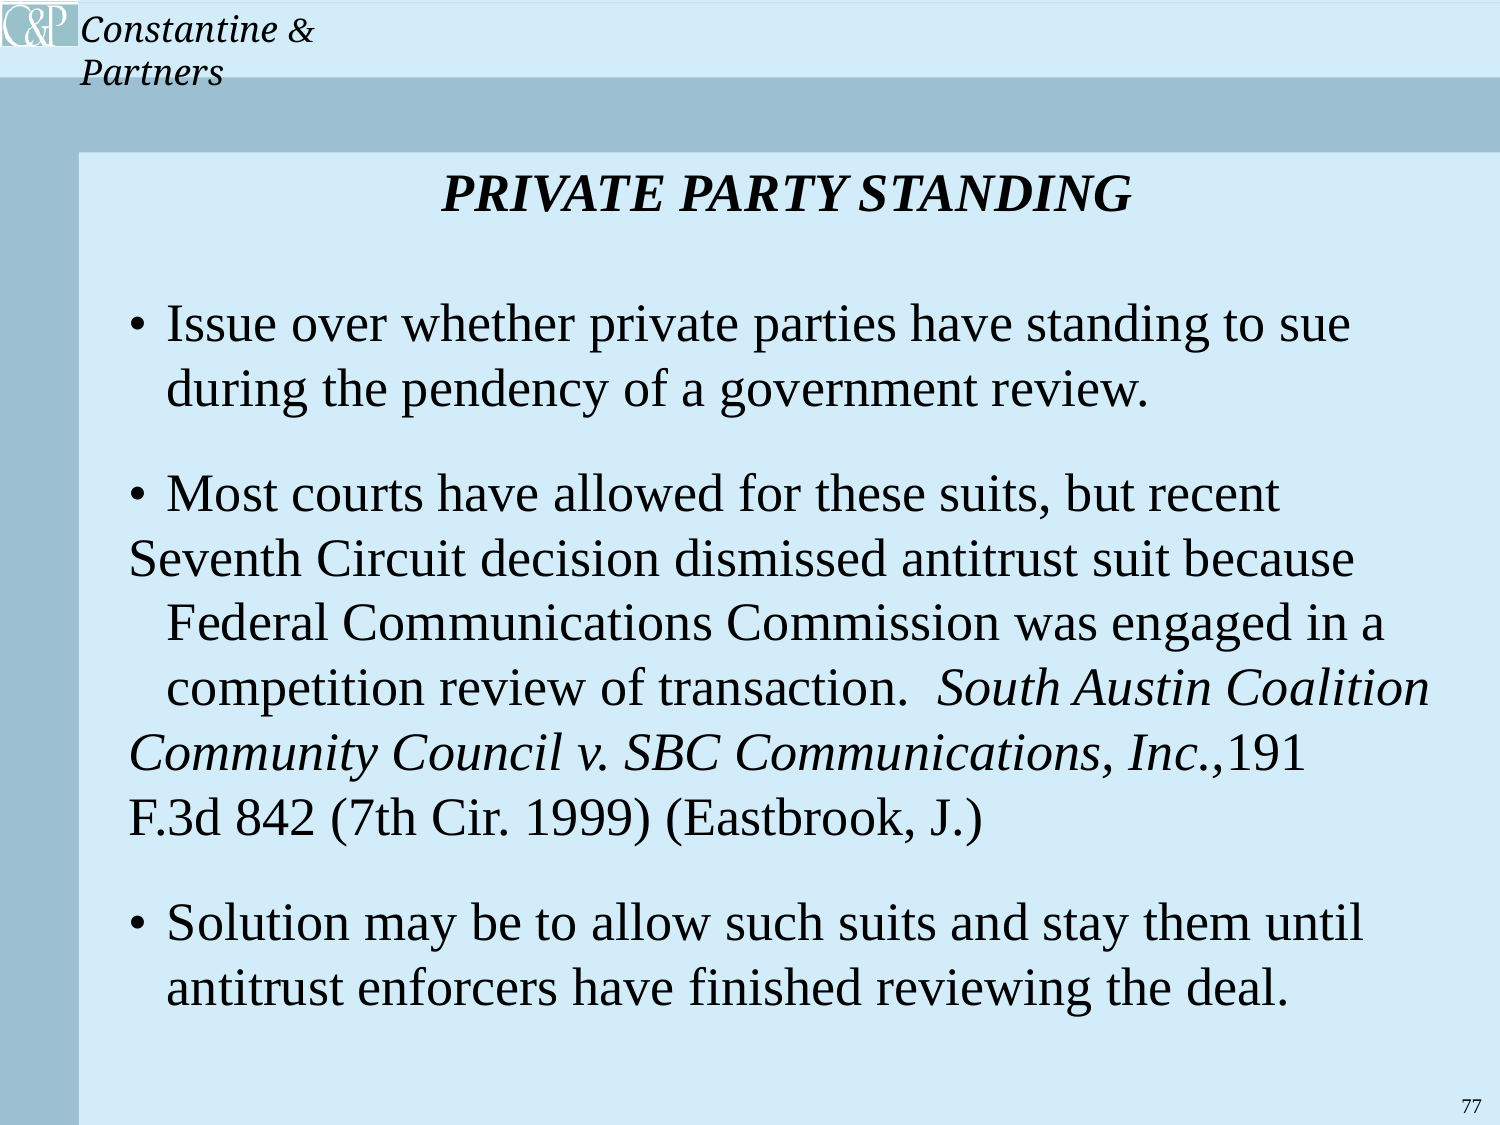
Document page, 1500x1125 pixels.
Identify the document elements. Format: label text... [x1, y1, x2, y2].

text_box PRIVATE PARTY STANDING [74, 149, 1500, 230]
text_box • Issue over whether private parties have standing to sue during the pendency of a government review. • Most courts have allowed for these suits, but recent Seventh Circuit decision dismissed antitrust suit because Federal Communications Commission was engaged in a competition review of transaction. South Austin Coalition Community Council v. SBC Communications, Inc.,191 F.3d 842 (7th Cir. 1999) (Eastbrook, J.) • Solution may be to allow such suits and stay them until antitrust enforcers have finished reviewing the deal. [74, 279, 1500, 1024]
